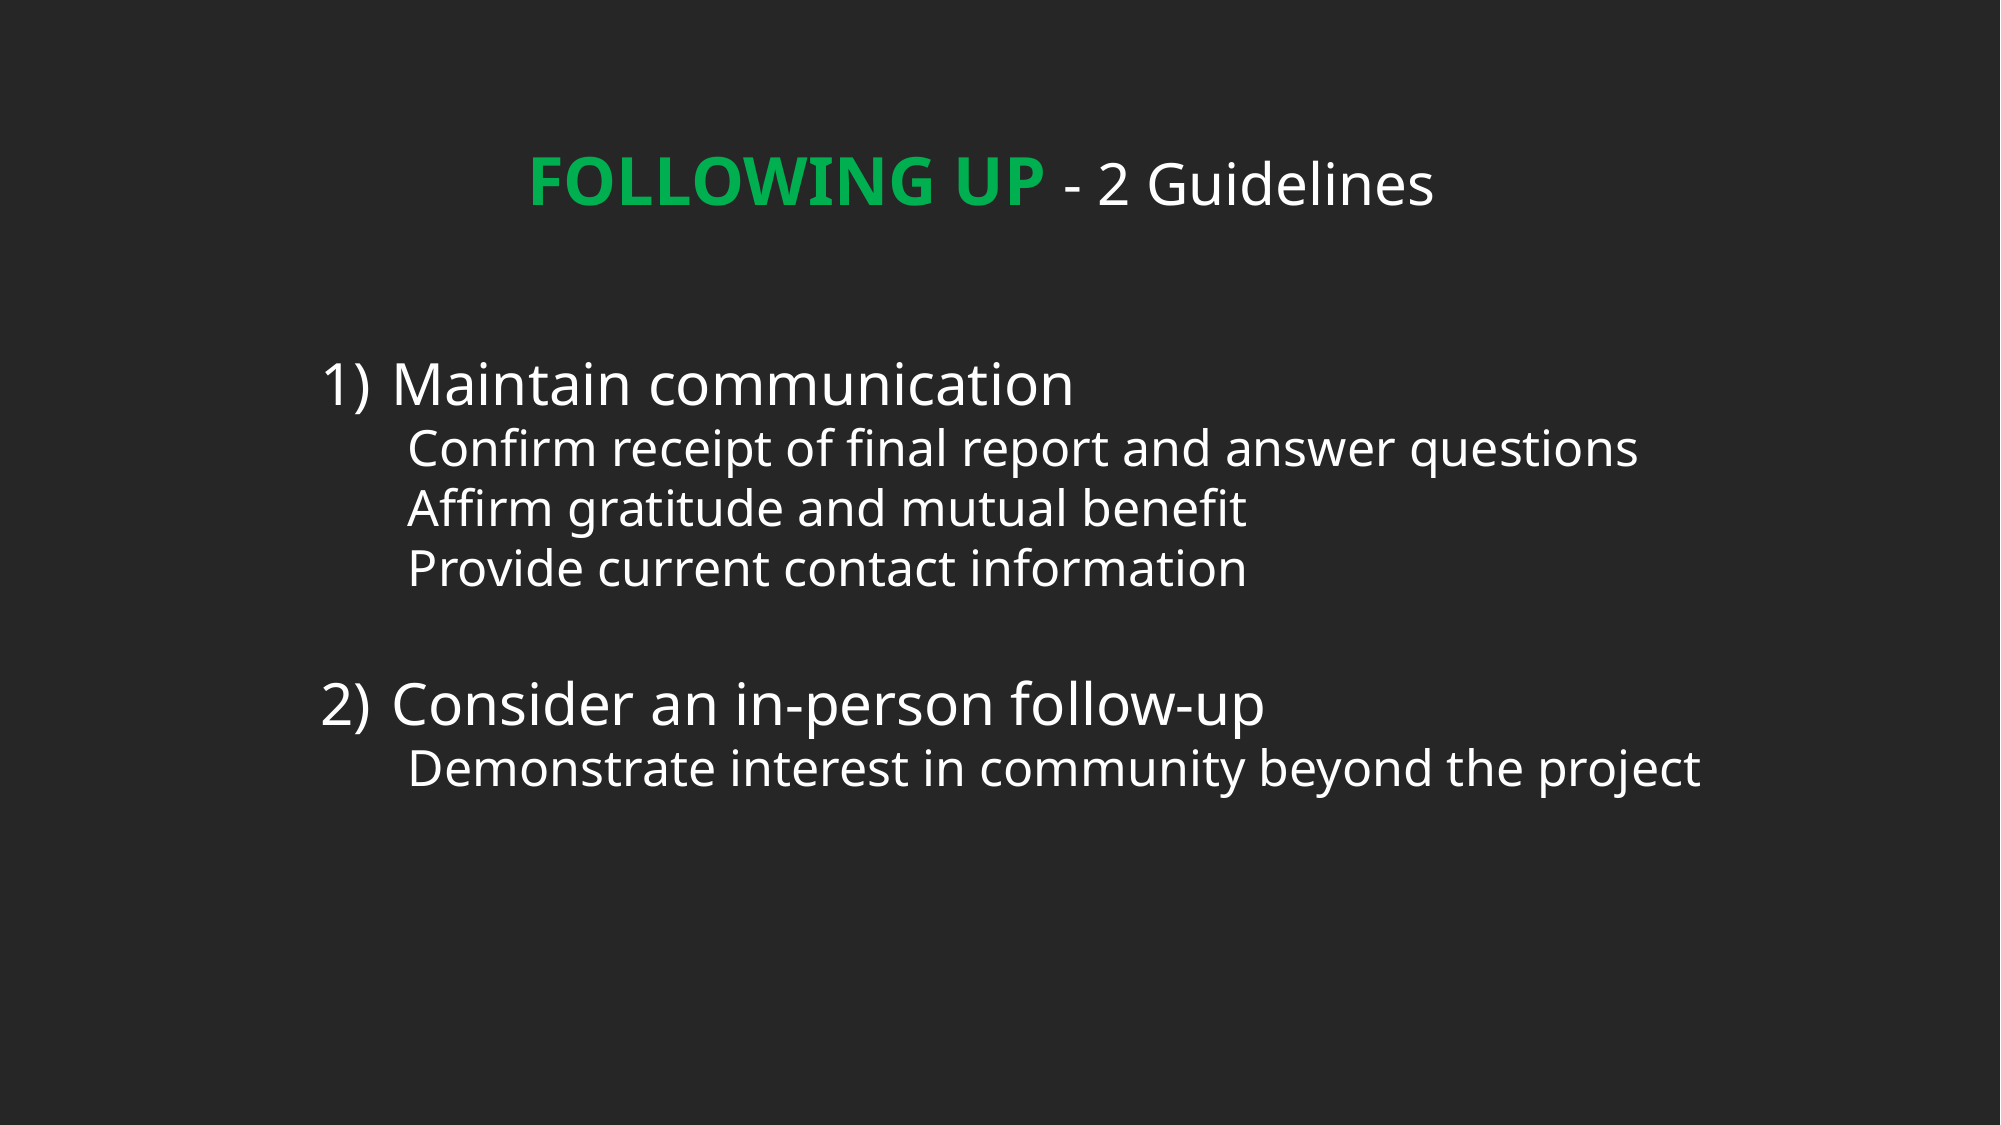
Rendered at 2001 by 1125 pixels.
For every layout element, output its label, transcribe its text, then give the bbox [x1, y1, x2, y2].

text_box Maintain communication Confirm receipt of final report and answer questions Affirm gratitude and mutual benefit Provide current contact information Consider an in-person follow-up Demonstrate interest in community beyond the project [305, 269, 1834, 850]
title FOLLOWING UP - 2 Guidelines [246, 61, 1716, 265]
